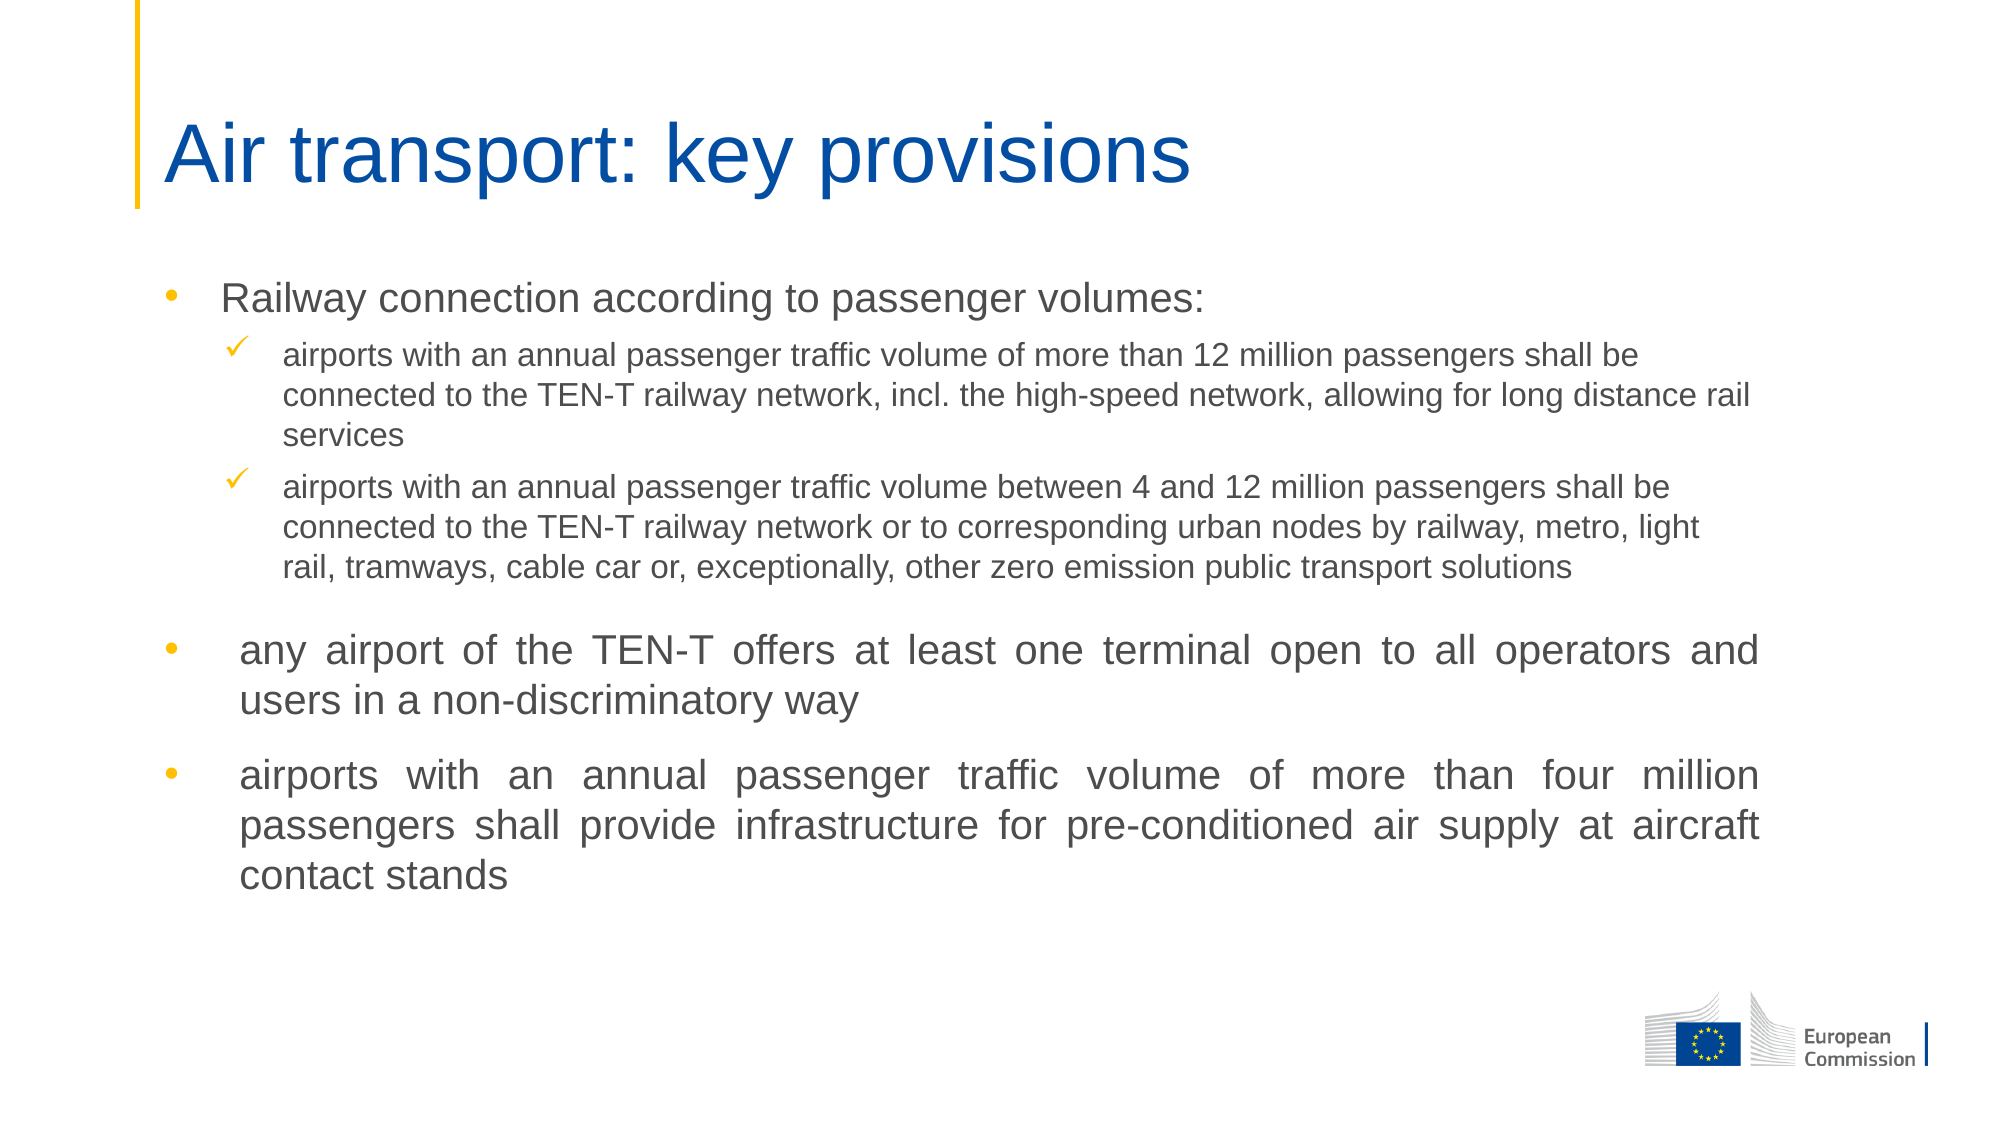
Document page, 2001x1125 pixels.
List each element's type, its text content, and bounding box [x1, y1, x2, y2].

text_box Railway connection according to passenger volumes: airports with an annual passenger traffic volume of more than 12 million passengers shall be connected to the TEN-T railway network, incl. the high-speed network, allowing for long distance rail services airports with an annual passenger traffic volume between 4 and 12 million passengers shall be connected to the TEN-T railway network or to corresponding urban nodes by railway, metro, light rail, tramways, cable car or, exceptionally, other zero emission public transport solutions any airport of the TEN-T offers at least one terminal open to all operators and users in a non-discriminatory way airports with an annual passenger traffic volume of more than four million passengers shall provide infrastructure for pre-conditioned air supply at aircraft contact stands [149, 263, 1776, 906]
text_box [0, 804, 1553, 1125]
title Air transport: key provisions [149, 72, 1875, 201]
picture [1645, 991, 1928, 1066]
